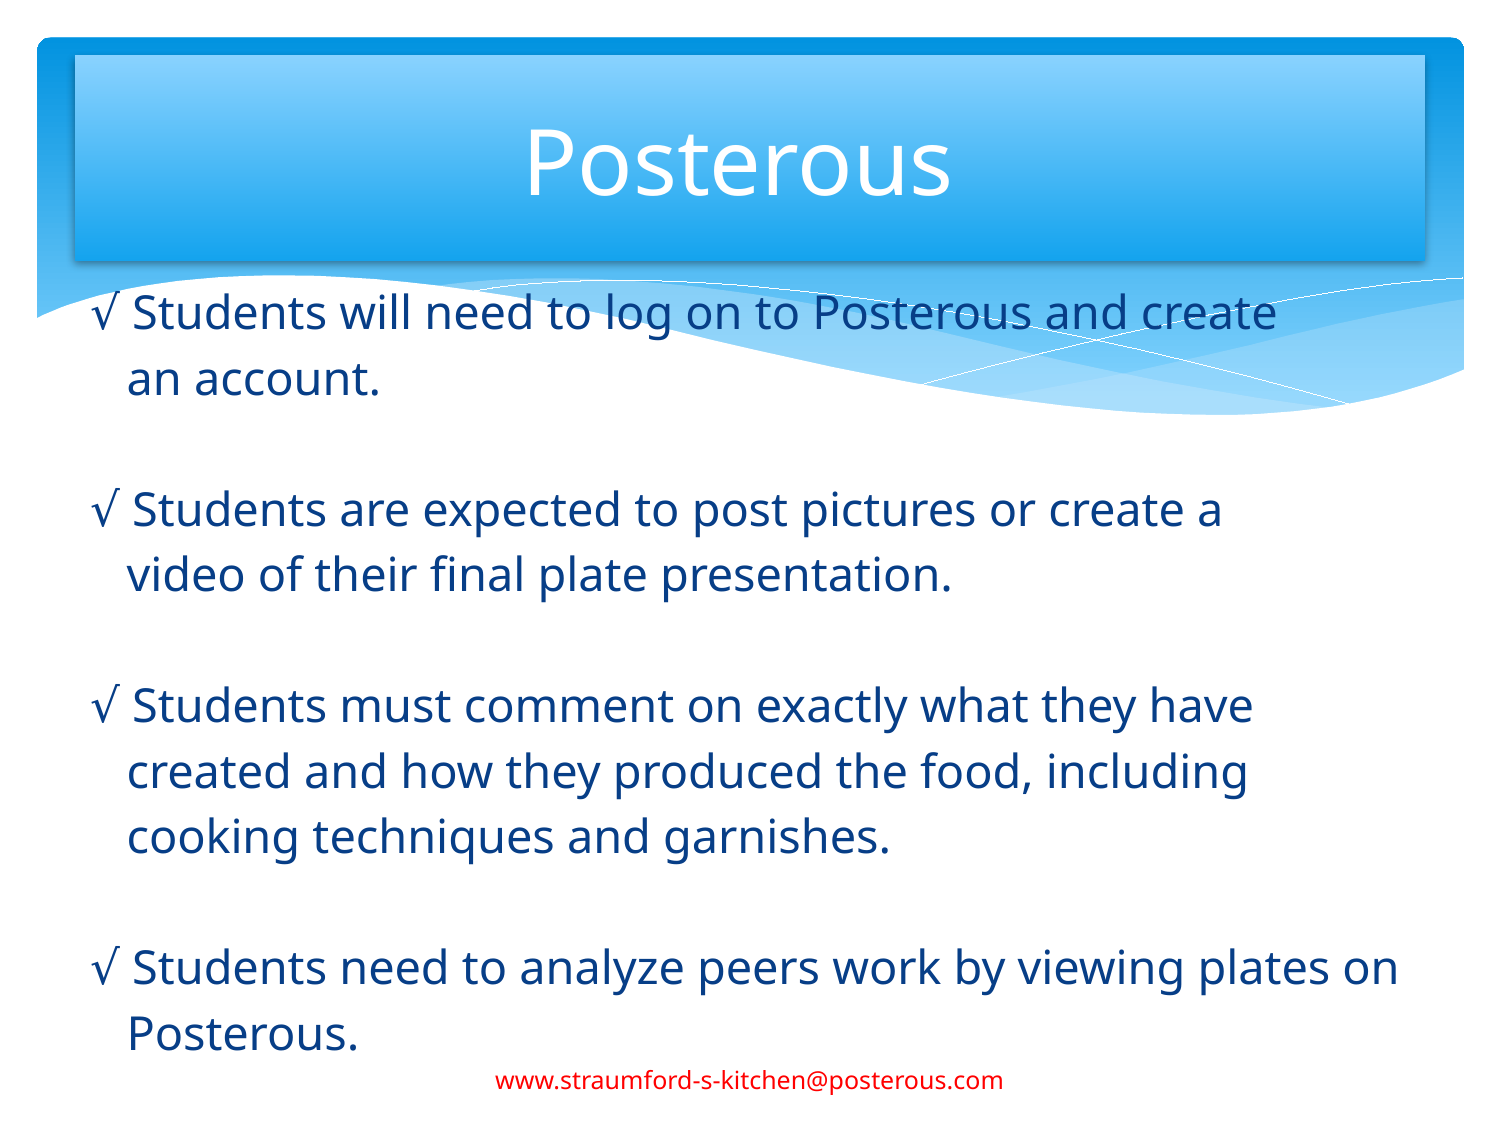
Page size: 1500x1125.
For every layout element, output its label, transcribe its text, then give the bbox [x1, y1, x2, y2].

title Posterous [75, 55, 1425, 261]
list √ Students will need to log on to Posterous and create an account. √ Students are expected to post pictures or create a video of their final plate presentation. √ Students must comment on exactly what they have created and how they produced the food, including cooking techniques and garnishes. √ Students need to analyze peers work by viewing plates on Posterous. www.straumford-s-kitchen@posterous.com [75, 275, 1425, 1125]
